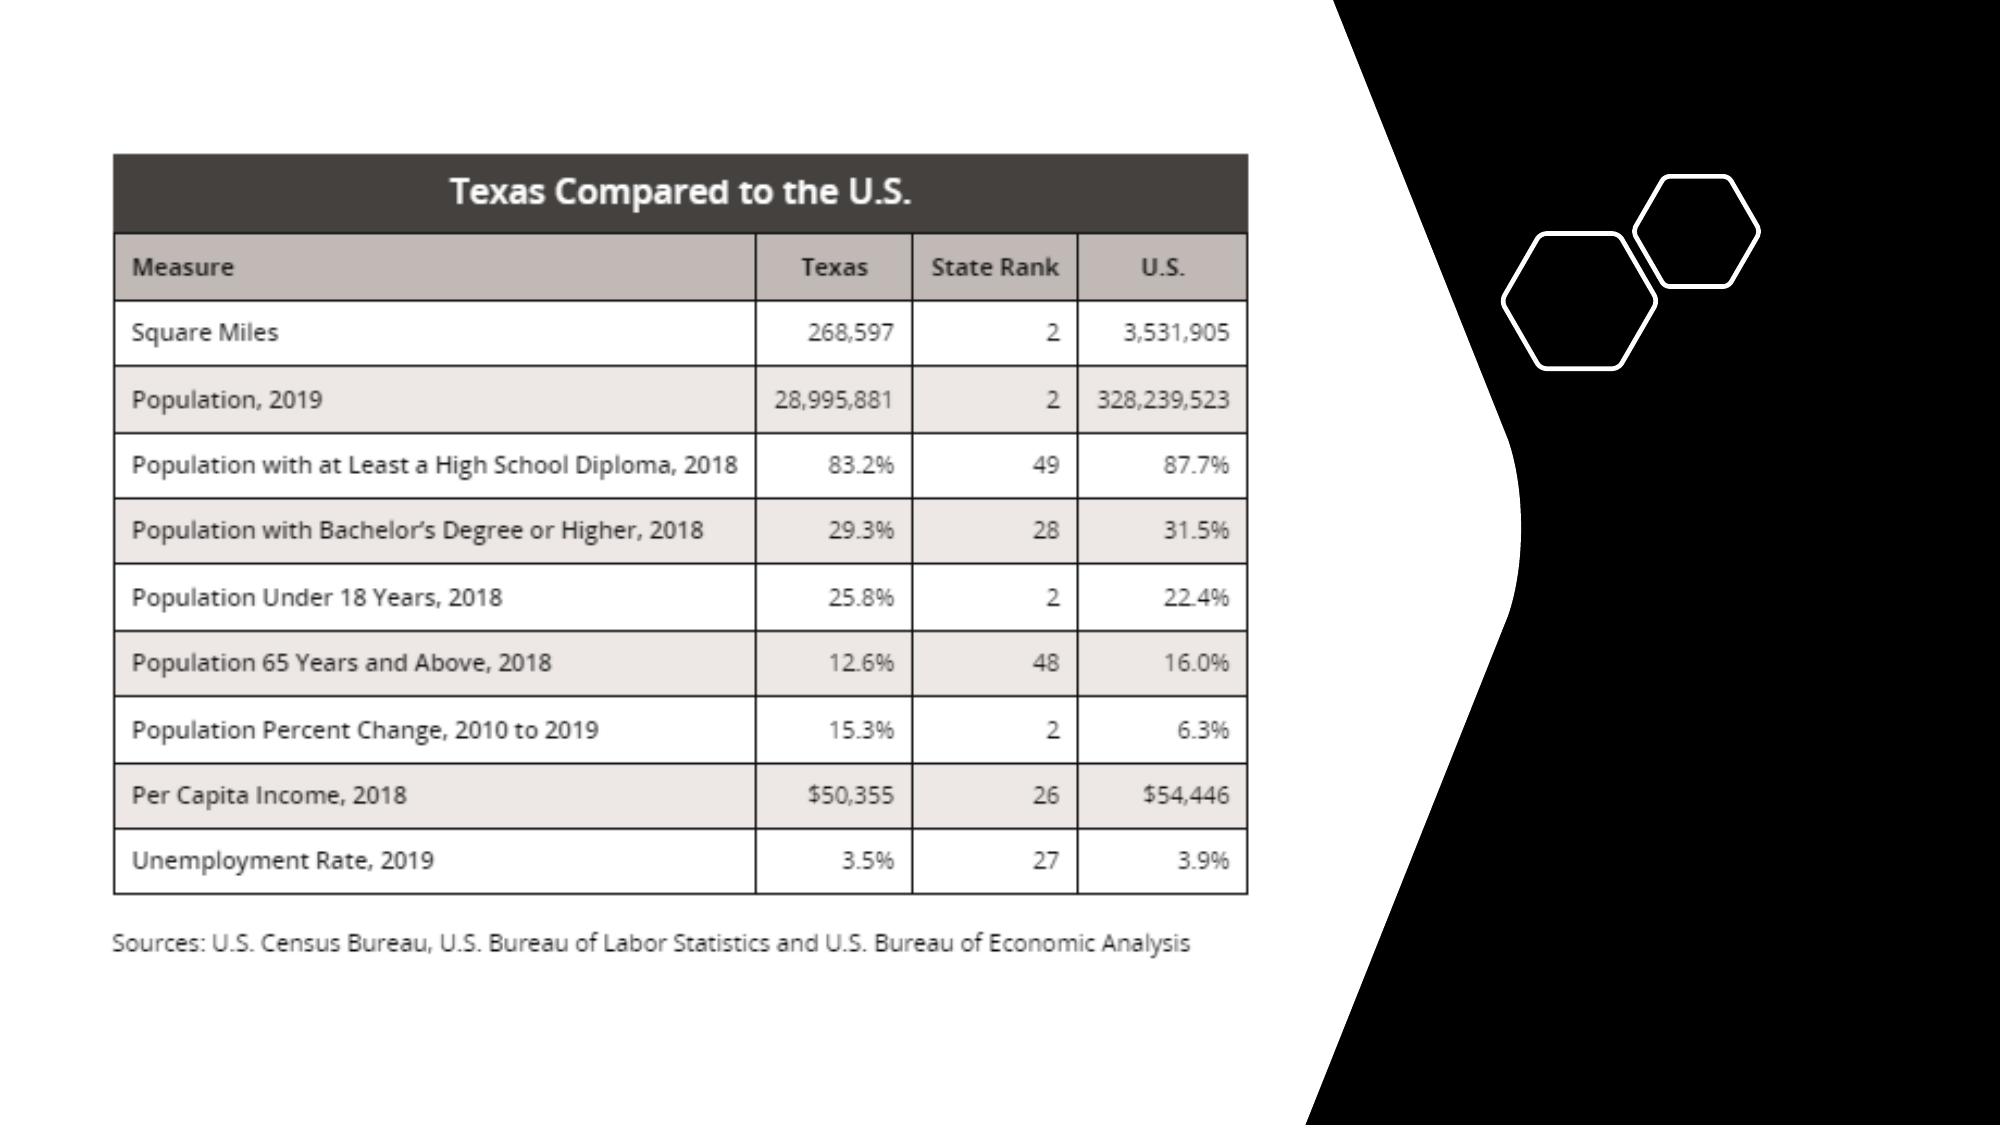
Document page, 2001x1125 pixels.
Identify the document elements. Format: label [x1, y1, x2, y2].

list [105, 148, 1262, 976]
text_box [1307, 0, 2000, 1125]
text_box [0, 0, 1523, 1125]
text_box [1502, 176, 1759, 369]
